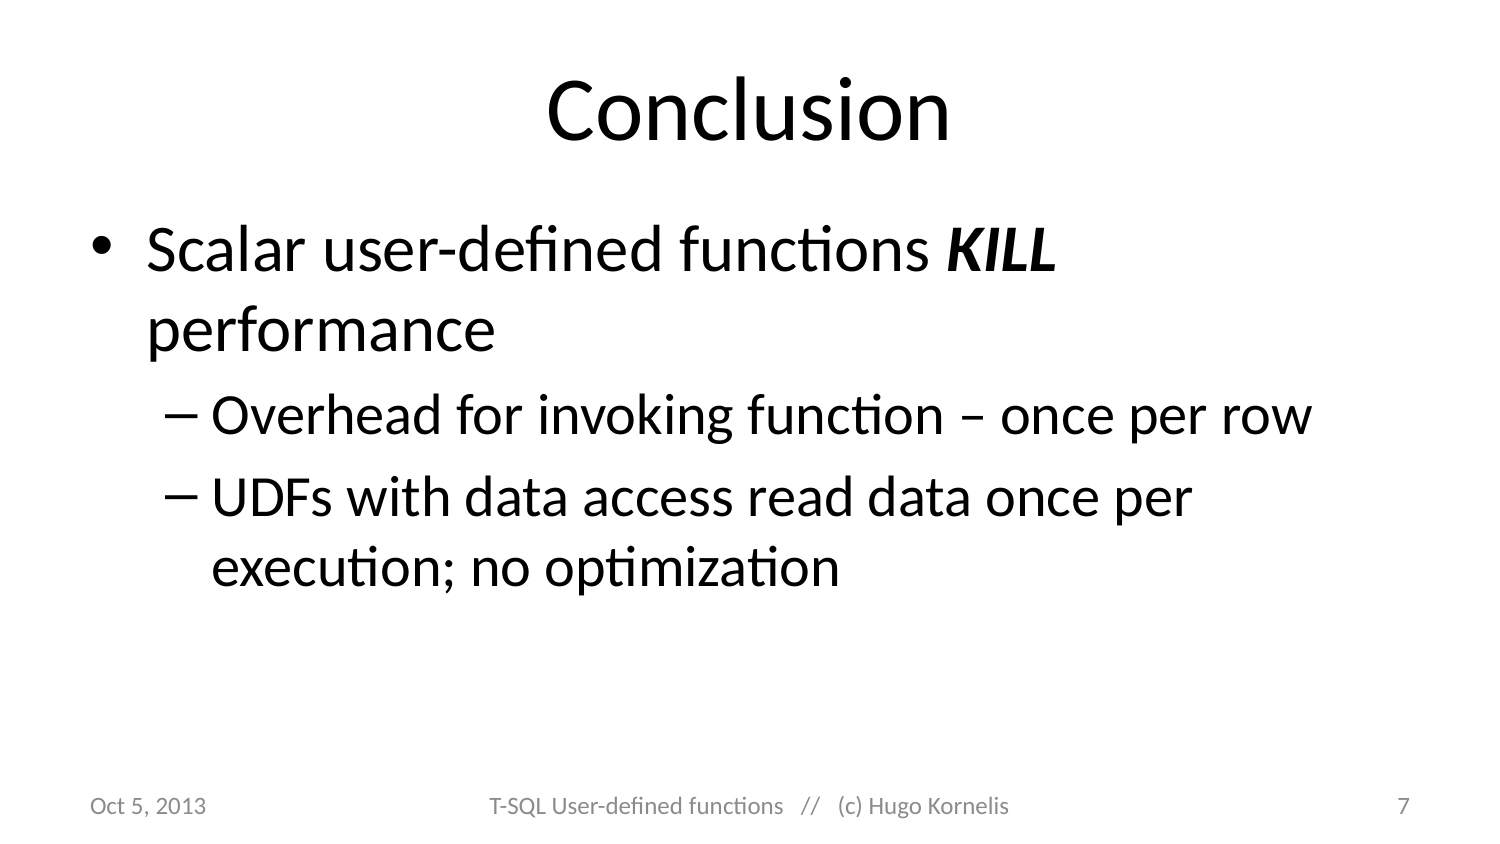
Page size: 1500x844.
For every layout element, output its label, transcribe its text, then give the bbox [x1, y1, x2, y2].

footer T-SQL User-defined functions // (c) Hugo Kornelis [454, 782, 1046, 827]
list Scalar user-defined functions KILL performance Overhead for invoking function – once per row UDFs with data access read data once per execution; no optimization [75, 196, 1425, 754]
title Conclusion [75, 33, 1425, 175]
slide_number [75, 782, 425, 827]
slide_number 7 [1074, 782, 1425, 827]
